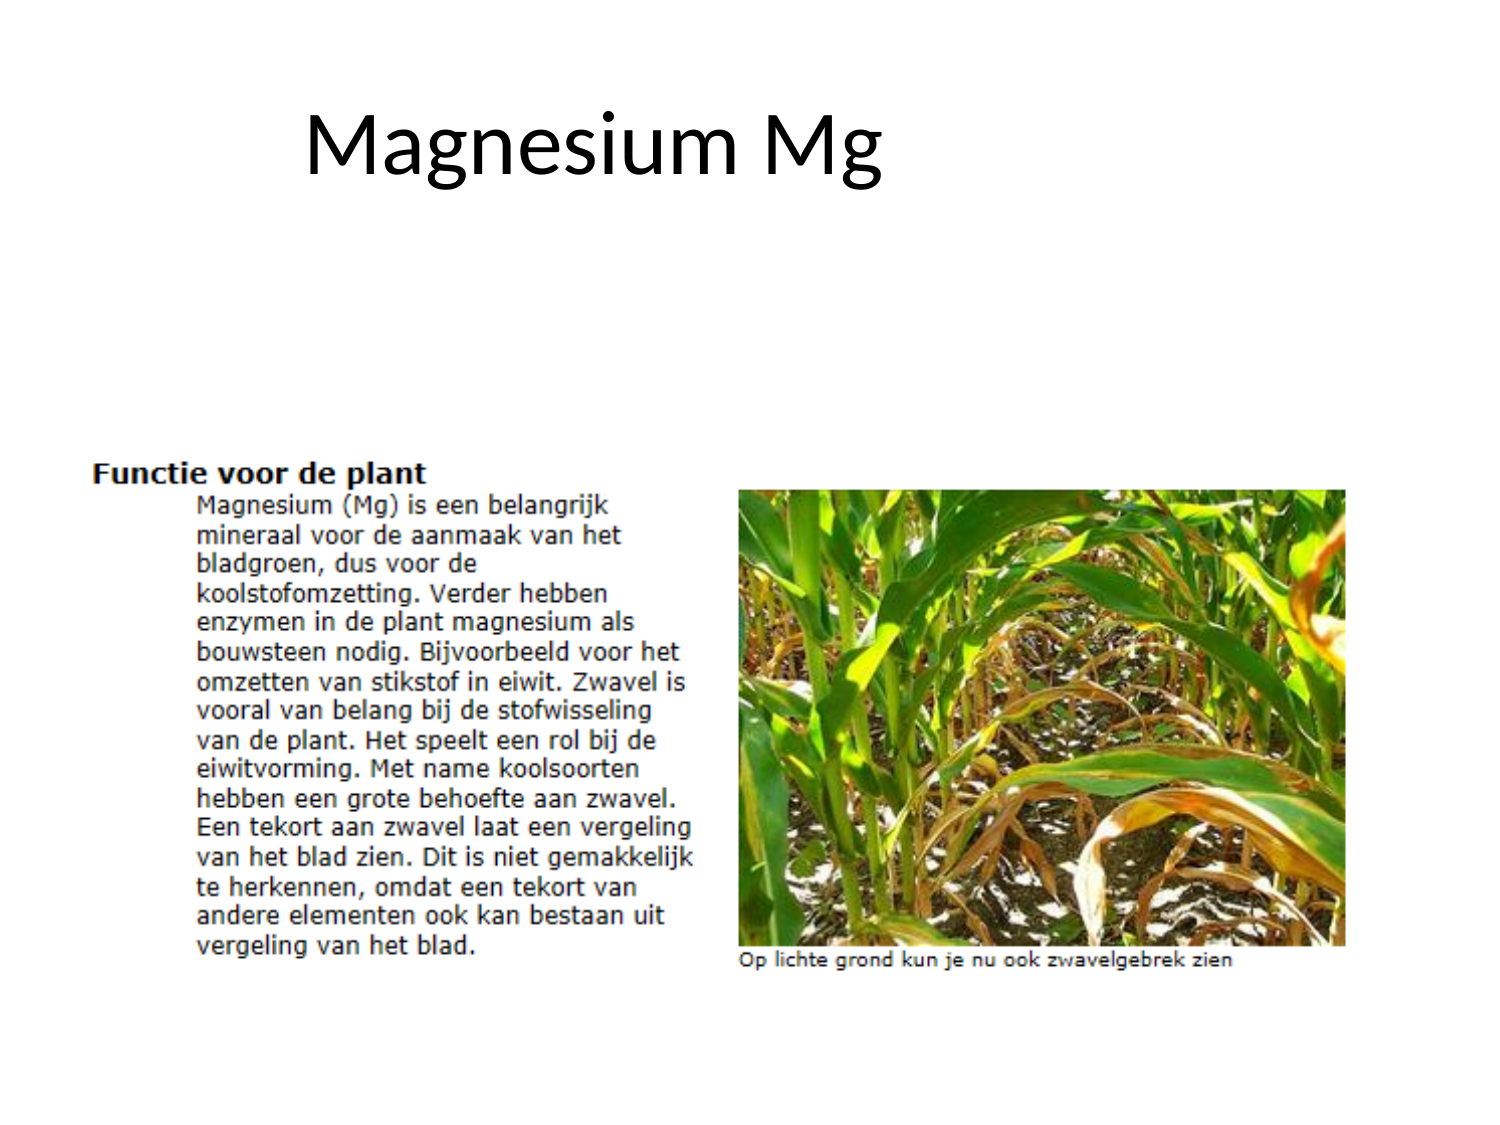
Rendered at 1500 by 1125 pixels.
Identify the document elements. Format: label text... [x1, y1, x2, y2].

title Magnesium Mg [75, 42, 1113, 233]
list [64, 444, 1354, 987]
